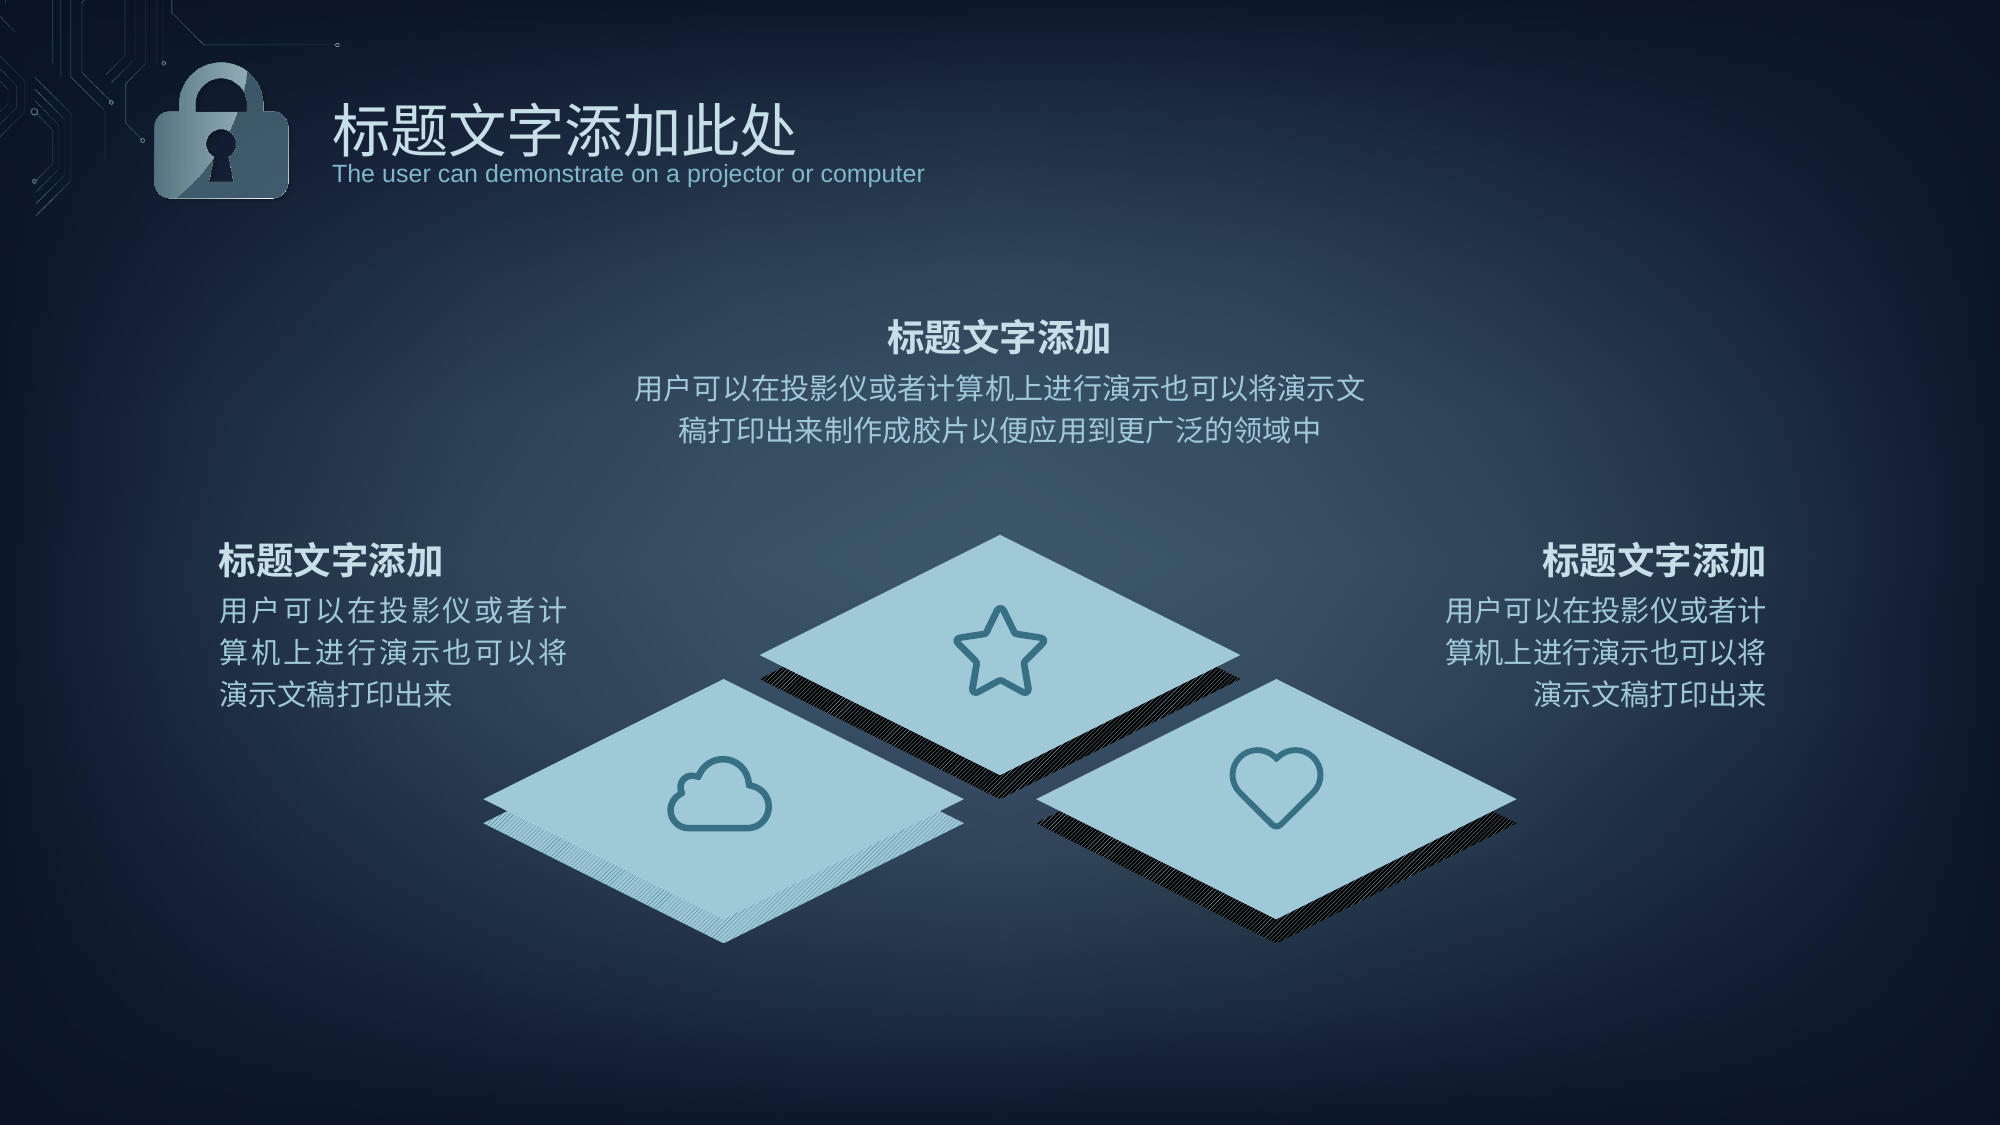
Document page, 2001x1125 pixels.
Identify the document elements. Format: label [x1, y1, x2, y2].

text_box [317, 86, 1311, 196]
text_box [0, 0, 344, 247]
text_box [204, 520, 583, 718]
picture [0, 0, 2000, 1125]
text_box [1403, 520, 1782, 718]
text_box [612, 298, 1388, 456]
text_box [483, 534, 1517, 944]
